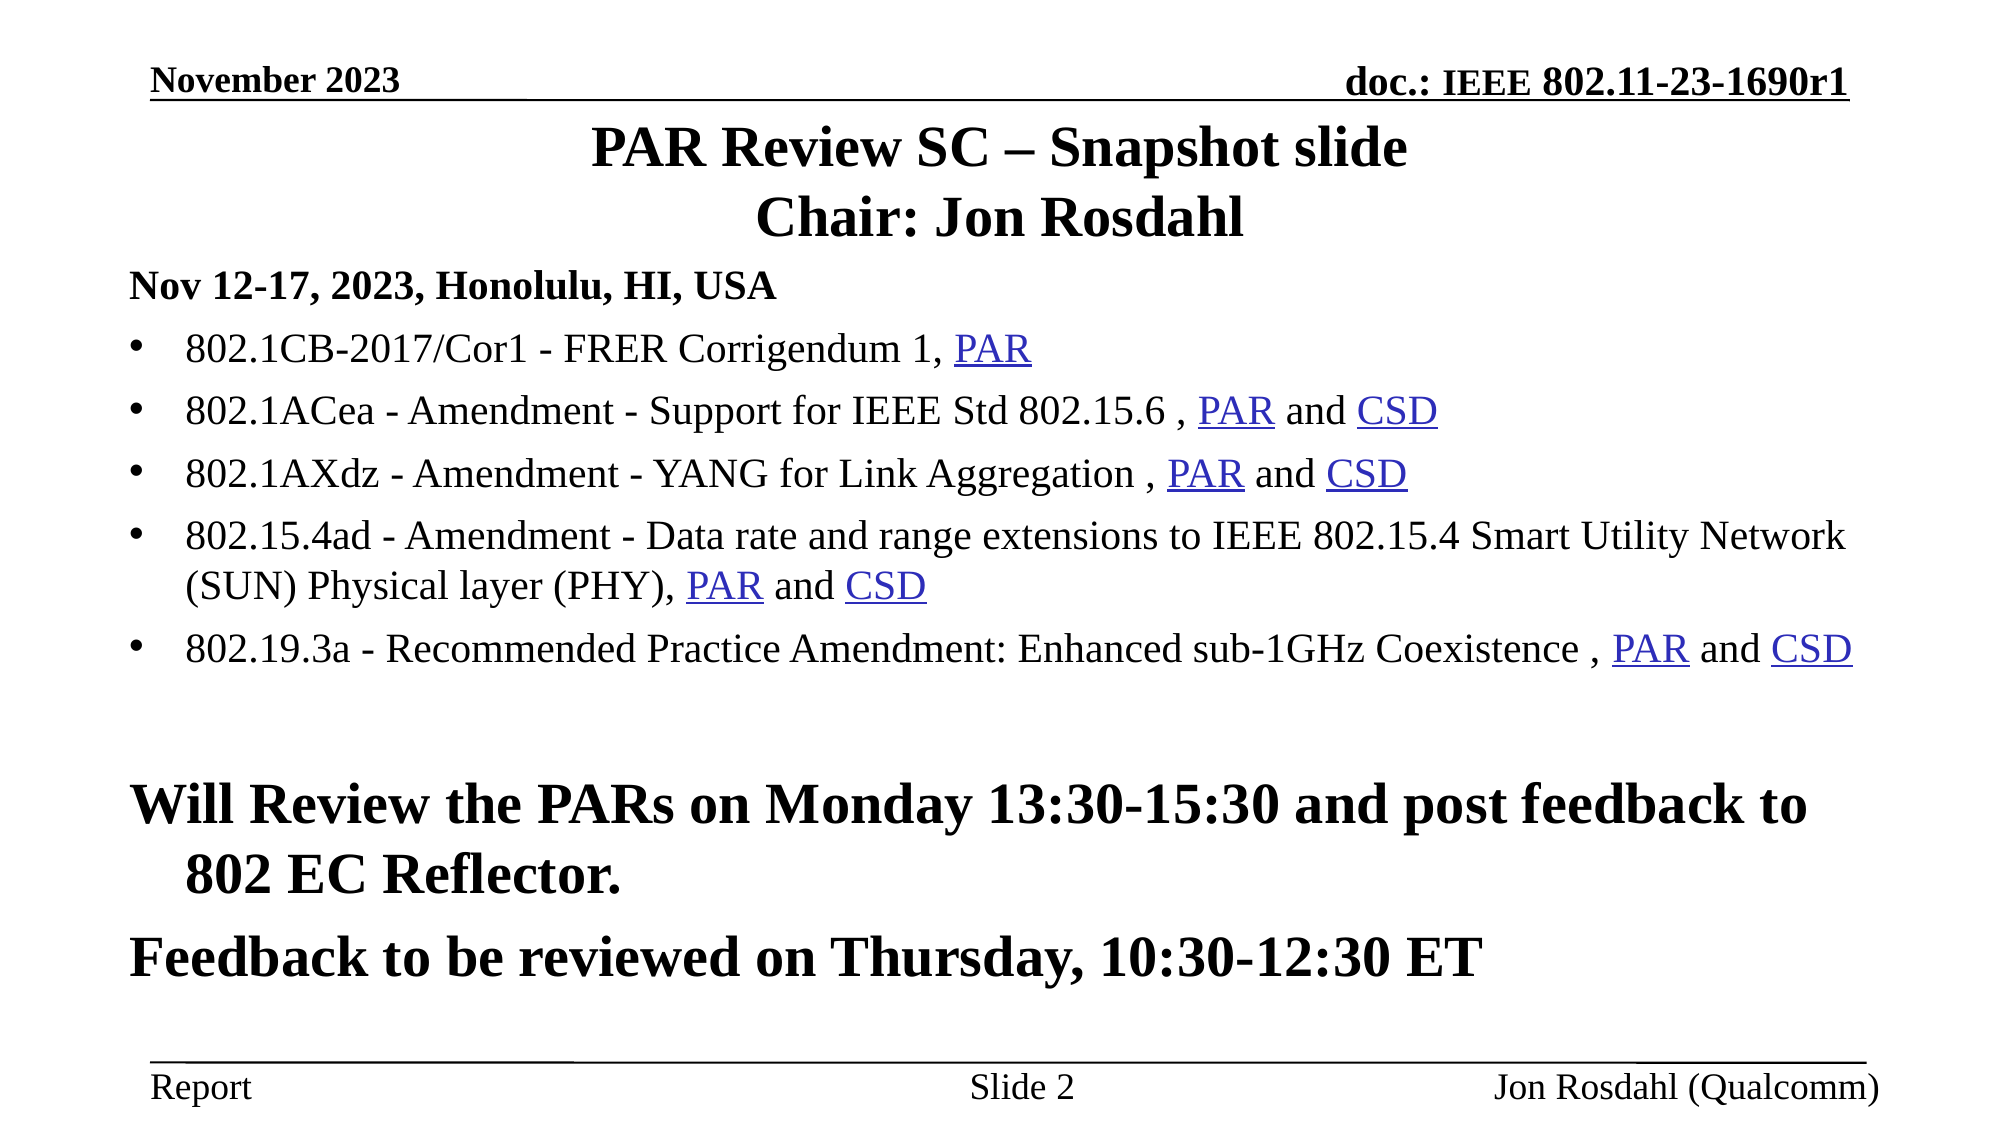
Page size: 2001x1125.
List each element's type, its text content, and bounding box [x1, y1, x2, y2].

title PAR Review SC – Snapshot slide Chair: Jon Rosdahl [149, 105, 1851, 250]
list Nov 12-17, 2023, Honolulu, HI, USA 802.1CB-2017/Cor1 - FRER Corrigendum 1, PAR 802.1ACea - Amendment - Support for IEEE Std 802.15.6 , PAR and CSD 802.1AXdz - Amendment - YANG for Link Aggregation , PAR and CSD 802.15.4ad - Amendment - Data rate and range extensions to IEEE 802.15.4 Smart Utility Network (SUN) Physical layer (PHY), PAR and CSD 802.19.3a - Recommended Practice Amendment: Enhanced sub-1GHz Coexistence , PAR and CSD Will Review the PARs on Monday 13:30-15:30 and post feedback to 802 EC Reflector. Feedback to be reviewed on Thursday, 10:30-12:30 ET [113, 250, 1898, 1063]
slide_number Slide 2 [950, 1061, 1095, 1125]
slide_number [149, 49, 431, 100]
footer Jon Rosdahl (Qualcomm) [1436, 1061, 1881, 1108]
